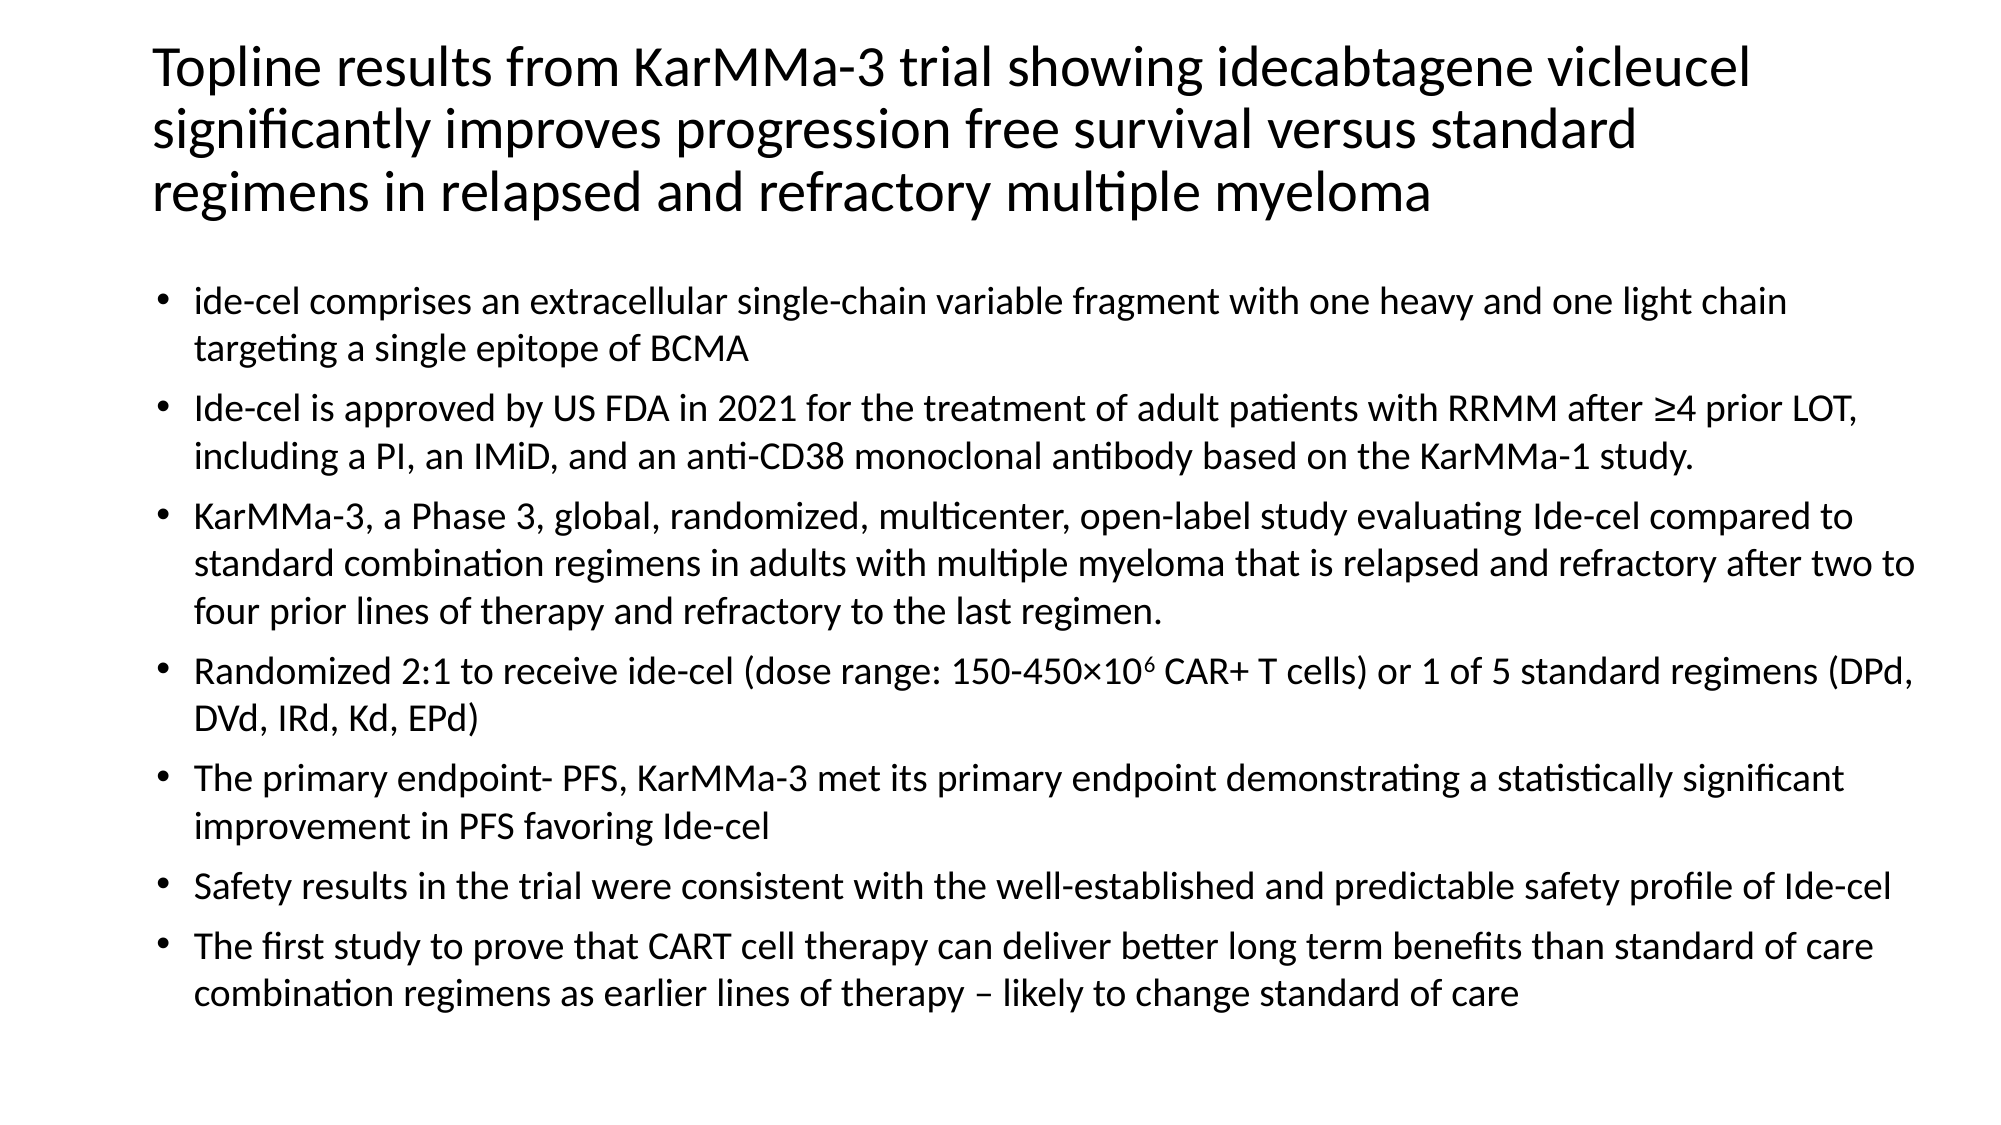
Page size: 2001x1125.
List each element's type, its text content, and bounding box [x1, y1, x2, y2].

title Topline results from KarMMa-3 trial showing idecabtagene vicleucel significantly improves progression free survival versus standard regimens in relapsed and refractory multiple myeloma [137, 21, 1863, 239]
list ide-cel comprises an extracellular single-chain variable fragment with one heavy and one light chain targeting a single epitope of BCMA Ide-cel is approved by US FDA in 2021 for the treatment of adult patients with RRMM after ≥4 prior LOT, including a PI, an IMiD, and an anti-CD38 monoclonal antibody based on the KarMMa-1 study. KarMMa-3, a Phase 3, global, randomized, multicenter, open-label study evaluating Ide-cel compared to standard combination regimens in adults with multiple myeloma that is relapsed and refractory after two to four prior lines of therapy and refractory to the last regimen. Randomized 2:1 to receive ide-cel (dose range: 150-450×106 CAR+ T cells) or 1 of 5 standard regimens (DPd, DVd, IRd, Kd, EPd) The primary endpoint- PFS, KarMMa-3 met its primary endpoint demonstrating a statistically significant improvement in PFS favoring Ide-cel Safety results in the trial were consistent with the well-established and predictable safety profile of Ide-cel The first study to prove that CART cell therapy can deliver better long term benefits than standard of care combination regimens as earlier lines of therapy – likely to change standard of care [141, 267, 1938, 1033]
